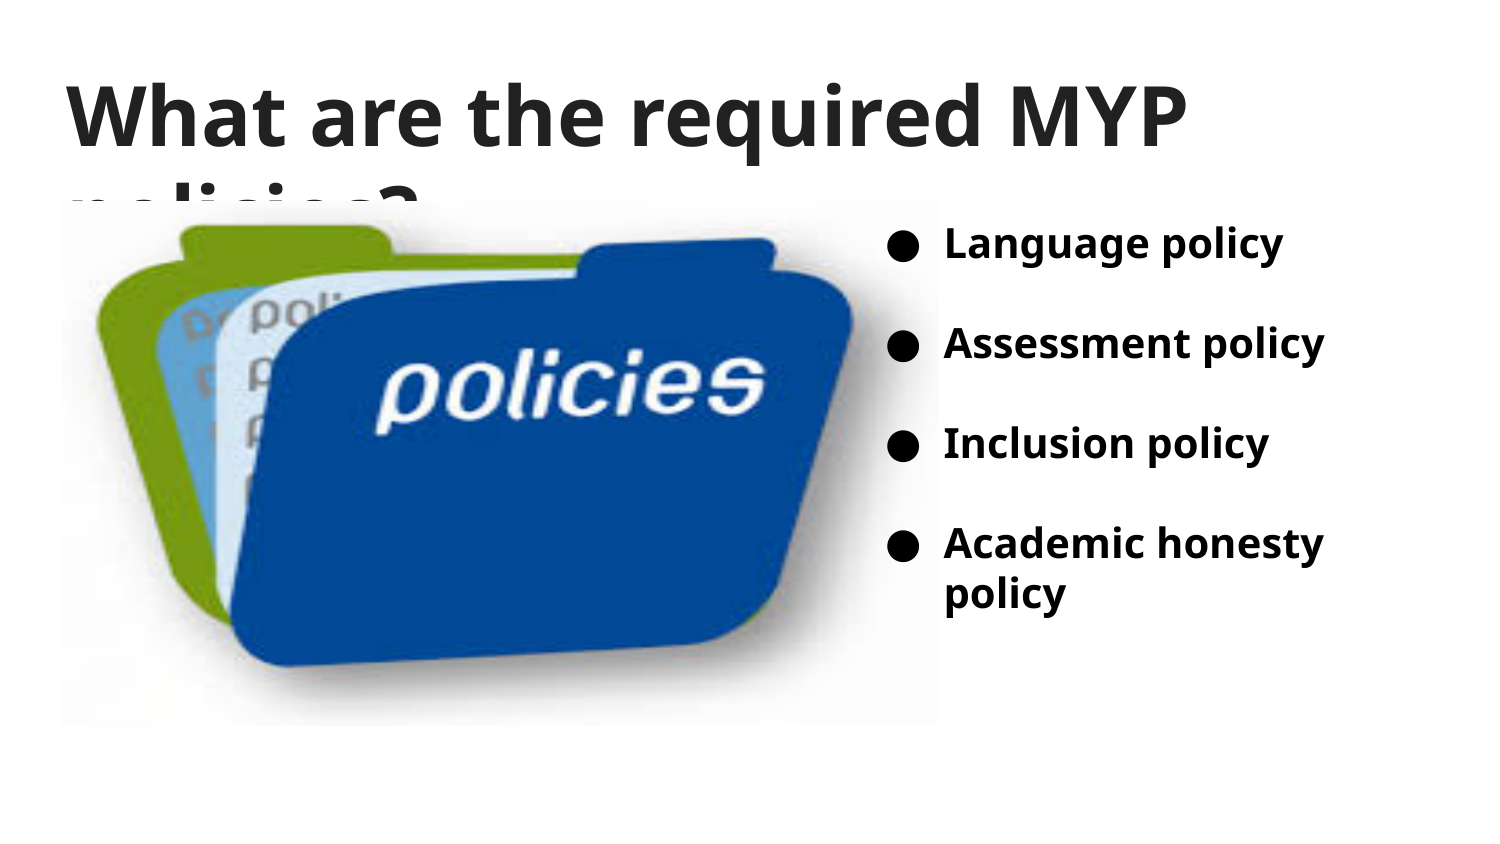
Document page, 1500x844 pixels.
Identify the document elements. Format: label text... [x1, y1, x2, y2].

title What are the required MYP policies? [51, 48, 1449, 180]
text_box Language policy Assessment policy Inclusion policy Academic honesty policy [853, 201, 1439, 768]
picture [61, 201, 939, 726]
